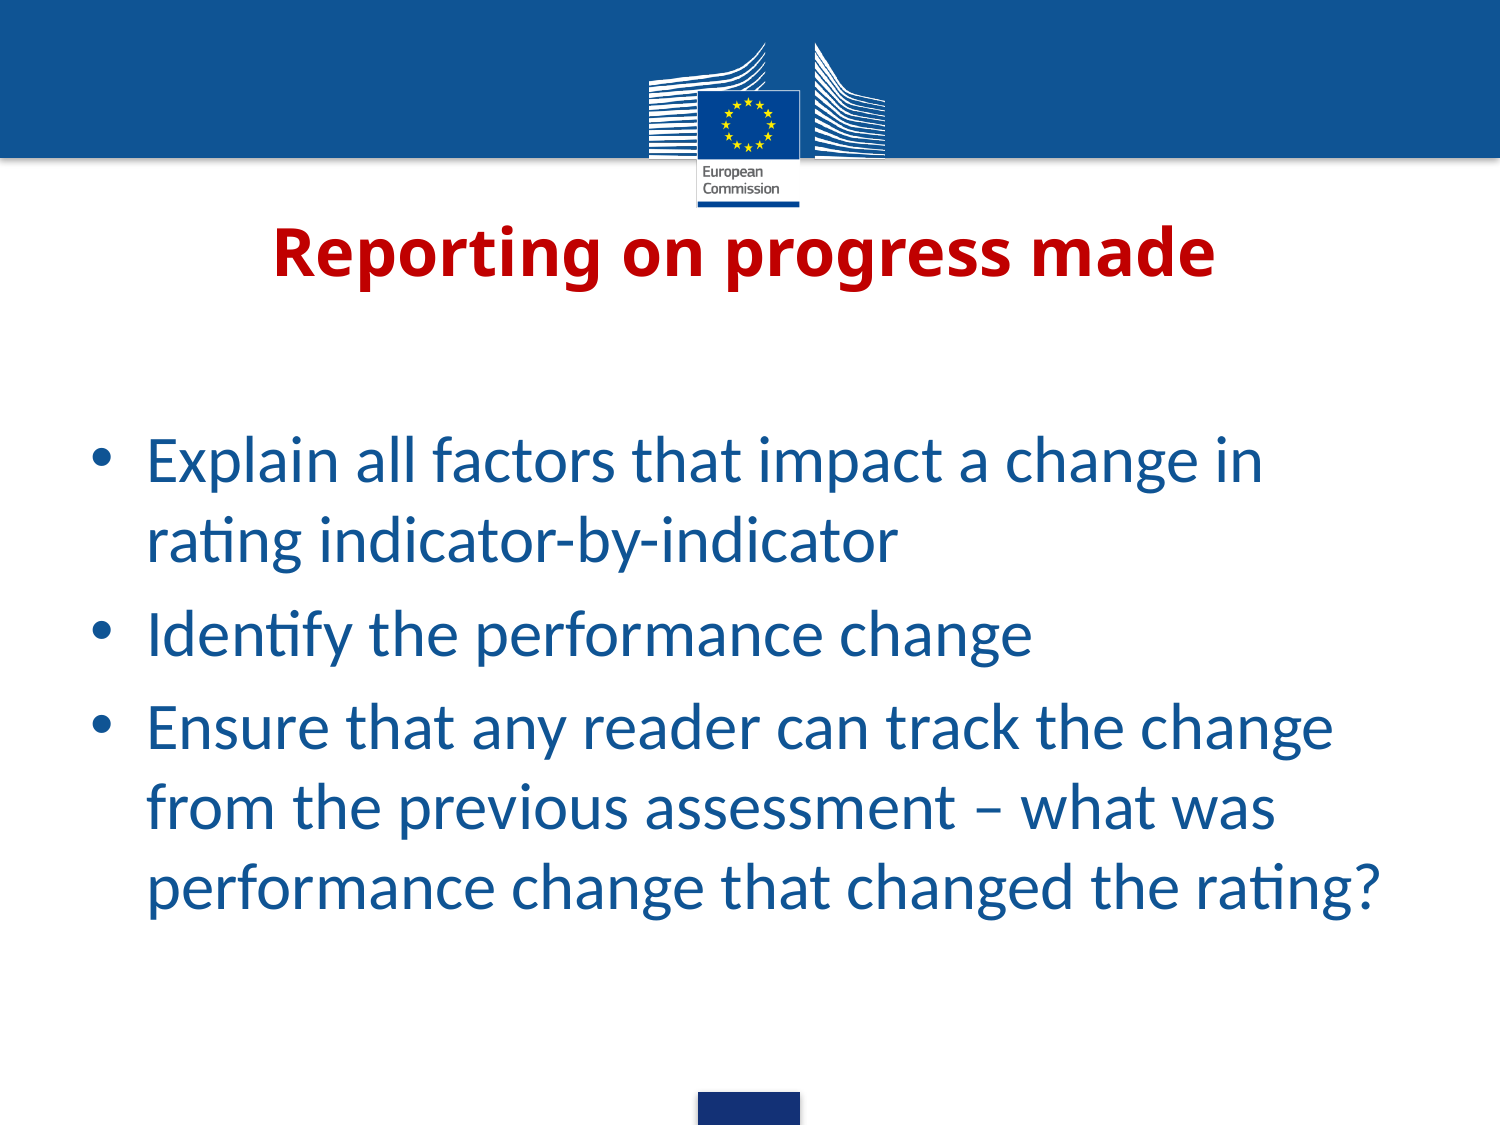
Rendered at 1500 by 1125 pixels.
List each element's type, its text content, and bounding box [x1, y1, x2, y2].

list Explain all factors that impact a change in rating indicator-by-indicator Identify the performance change Ensure that any reader can track the change from the previous assessment – what was performance change that changed the rating? [75, 408, 1425, 988]
title Reporting on progress made [64, 184, 1425, 315]
picture [649, 42, 885, 184]
